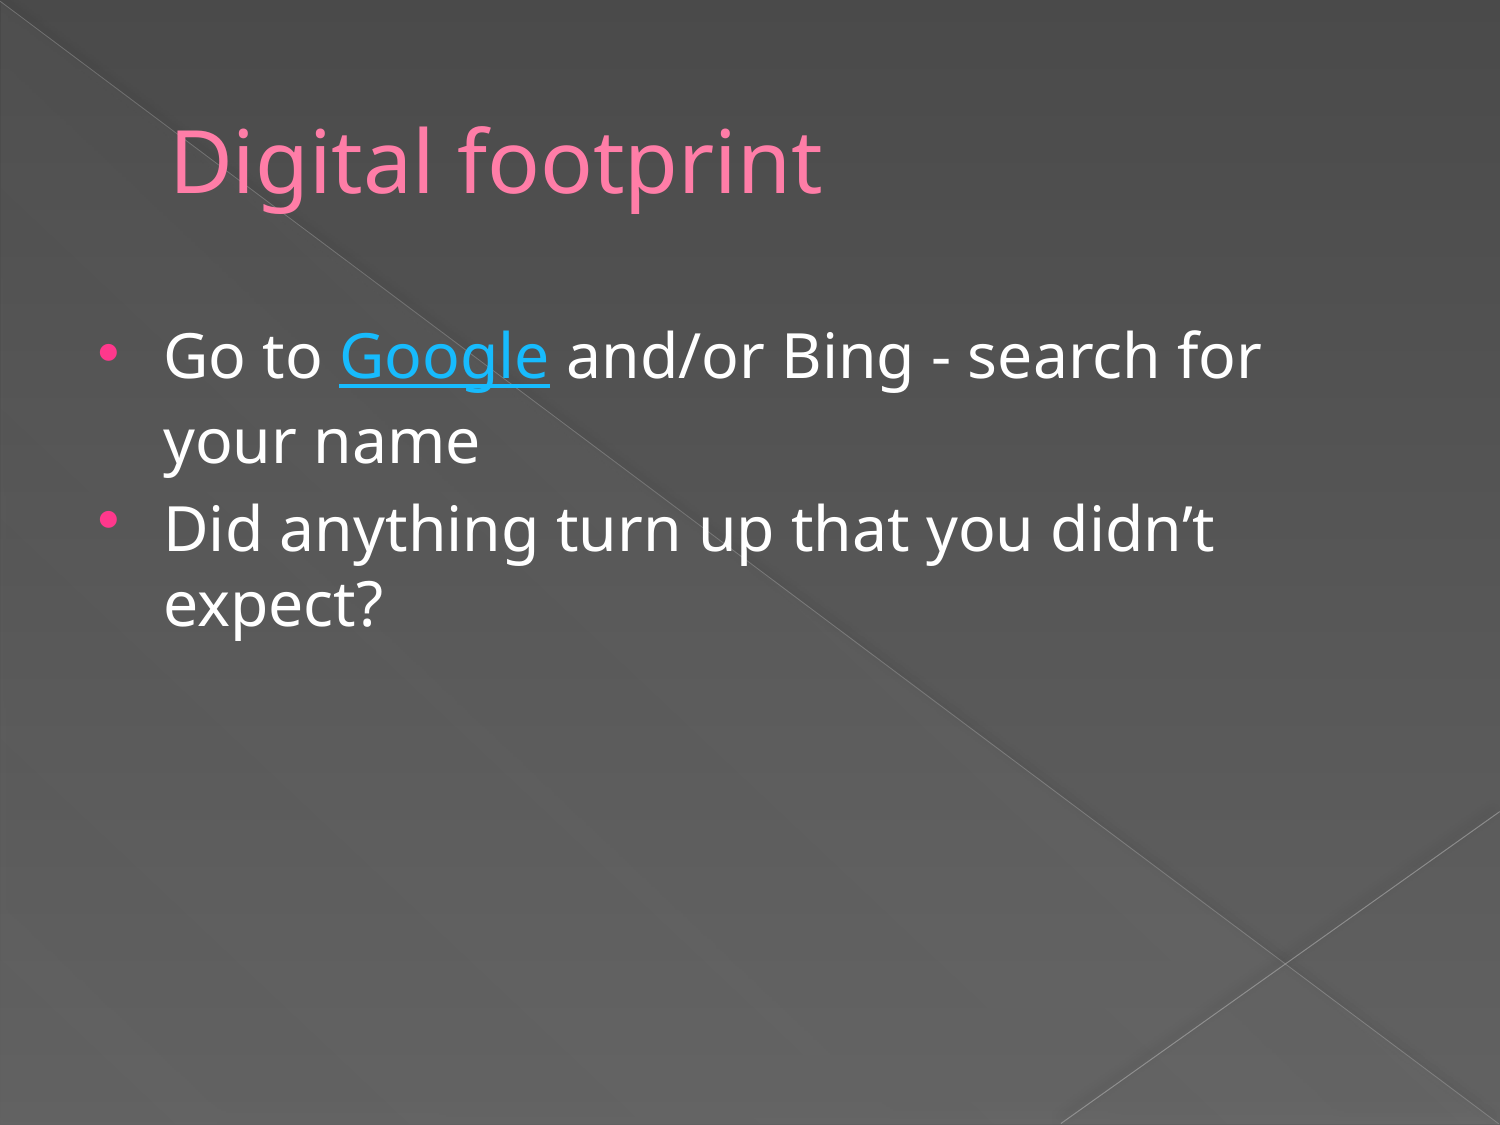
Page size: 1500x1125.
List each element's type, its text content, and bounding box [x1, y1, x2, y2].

list Go to Google and/or Bing - search for your name Did anything turn up that you didn’t expect? [75, 308, 1425, 1059]
title Digital footprint [75, 43, 1425, 274]
